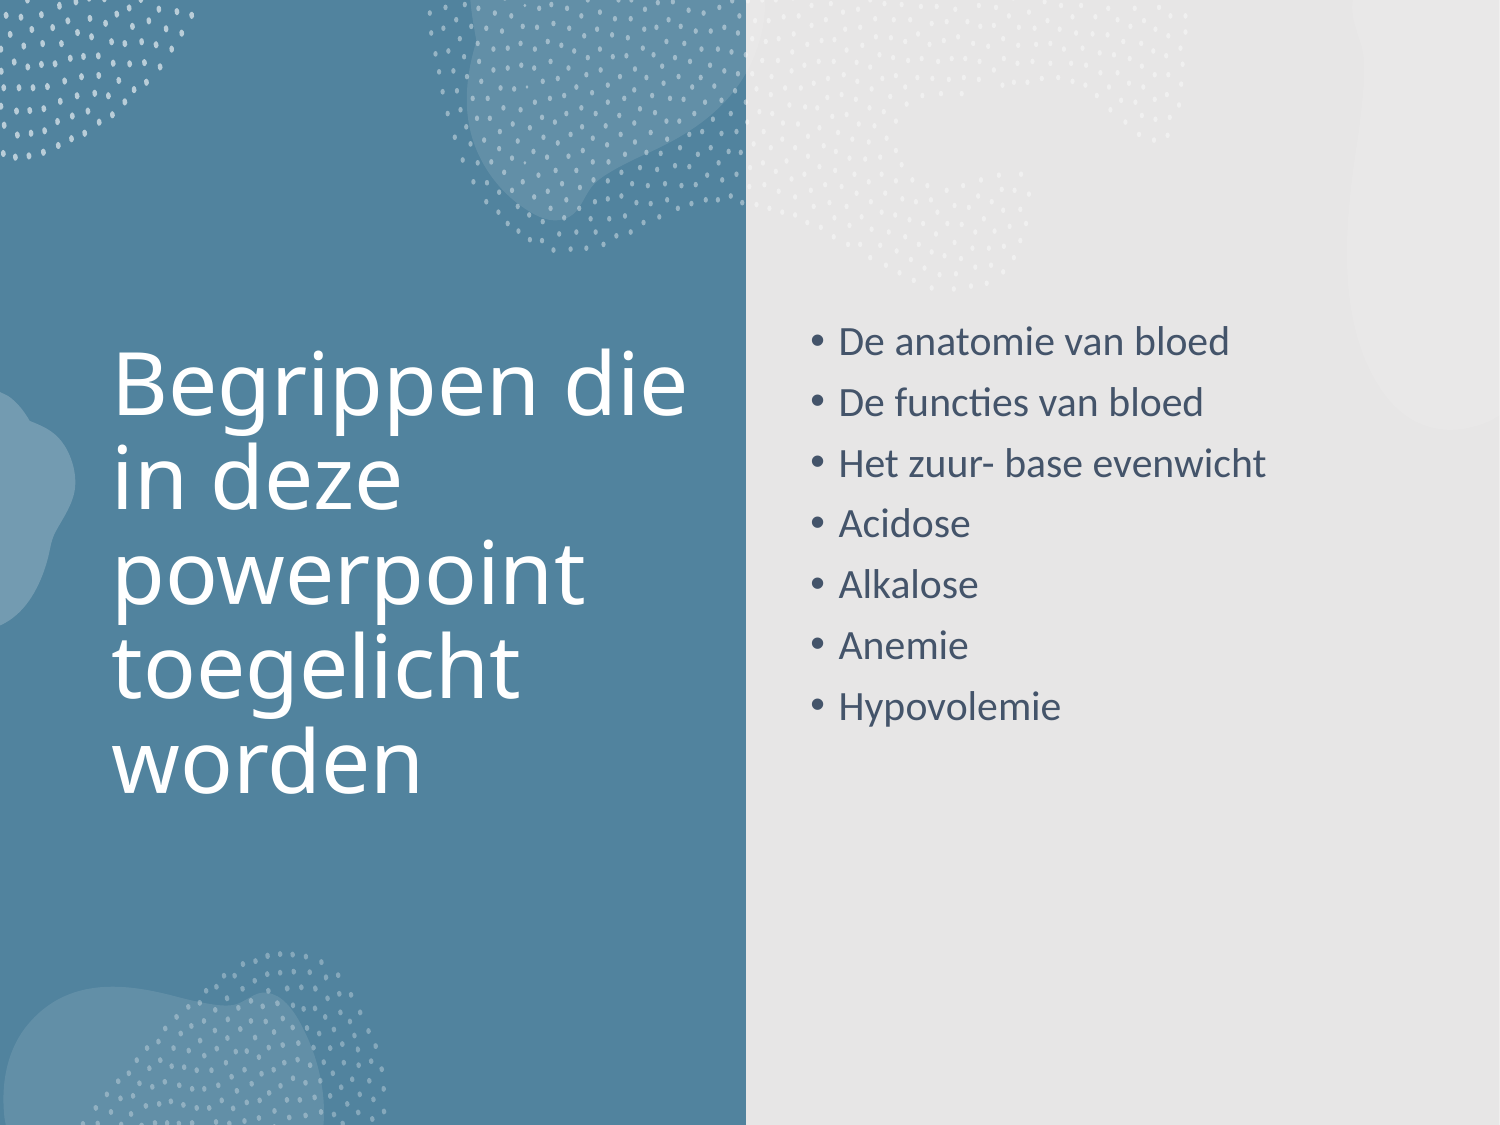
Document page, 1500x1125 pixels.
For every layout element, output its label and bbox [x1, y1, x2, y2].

text_box [0, 0, 1500, 1125]
